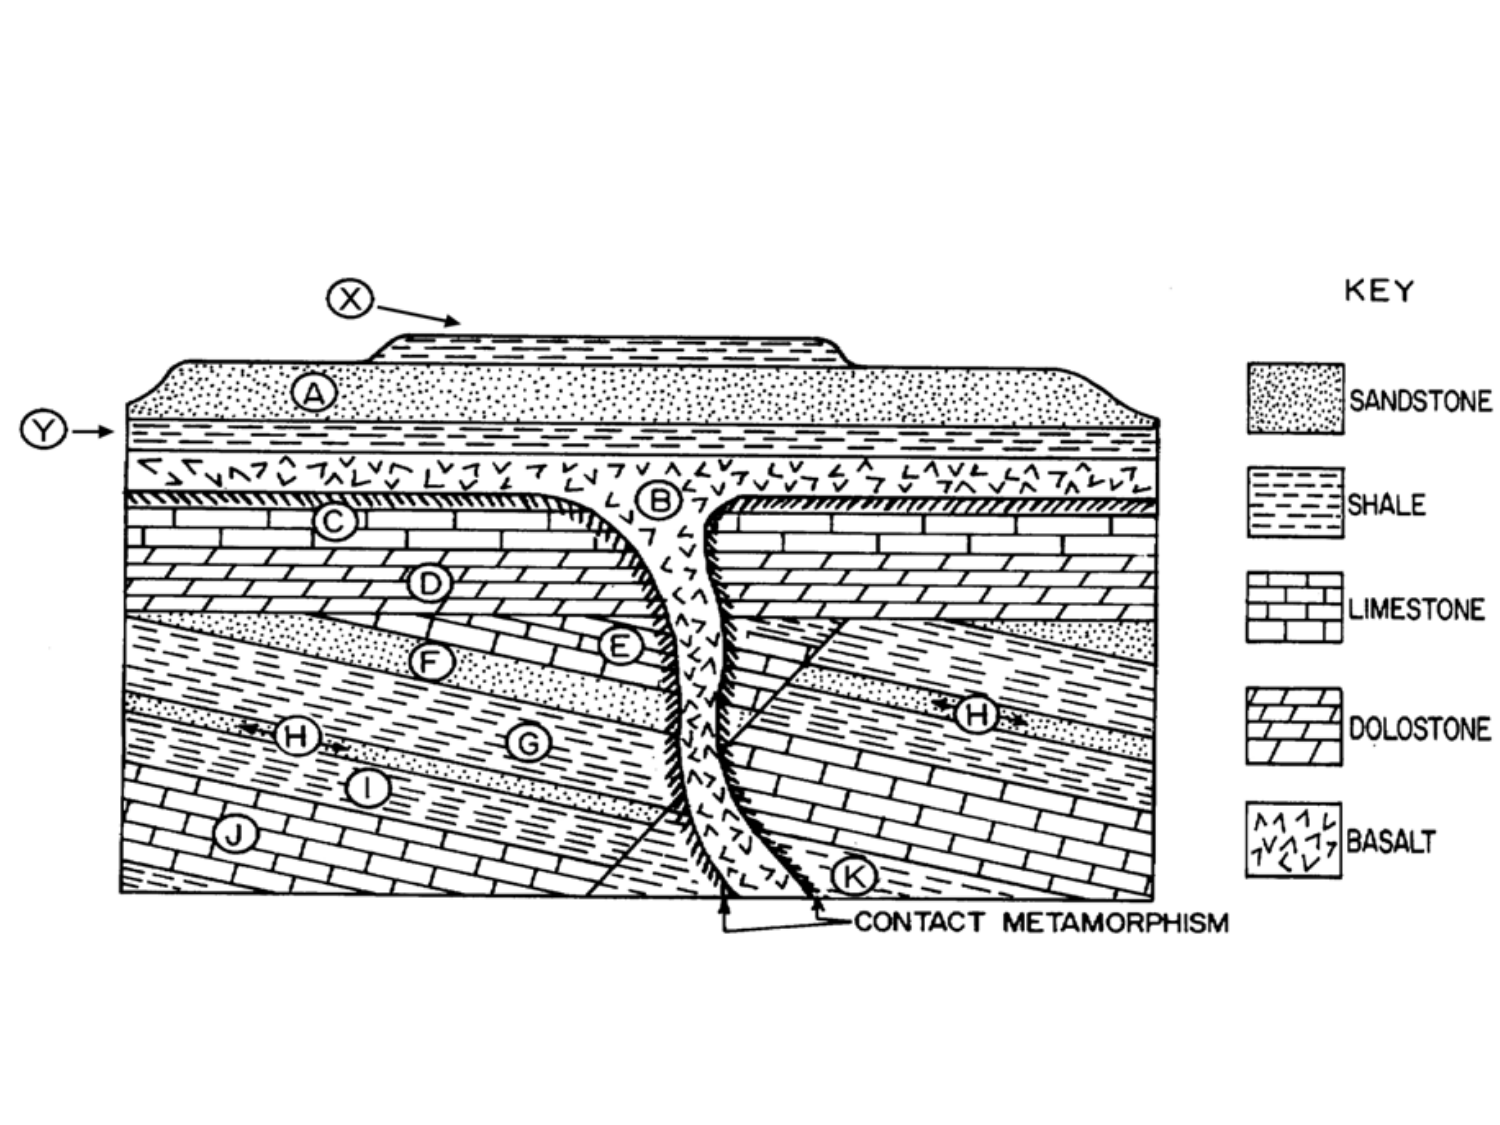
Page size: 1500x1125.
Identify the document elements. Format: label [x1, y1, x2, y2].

list [0, 255, 1500, 947]
